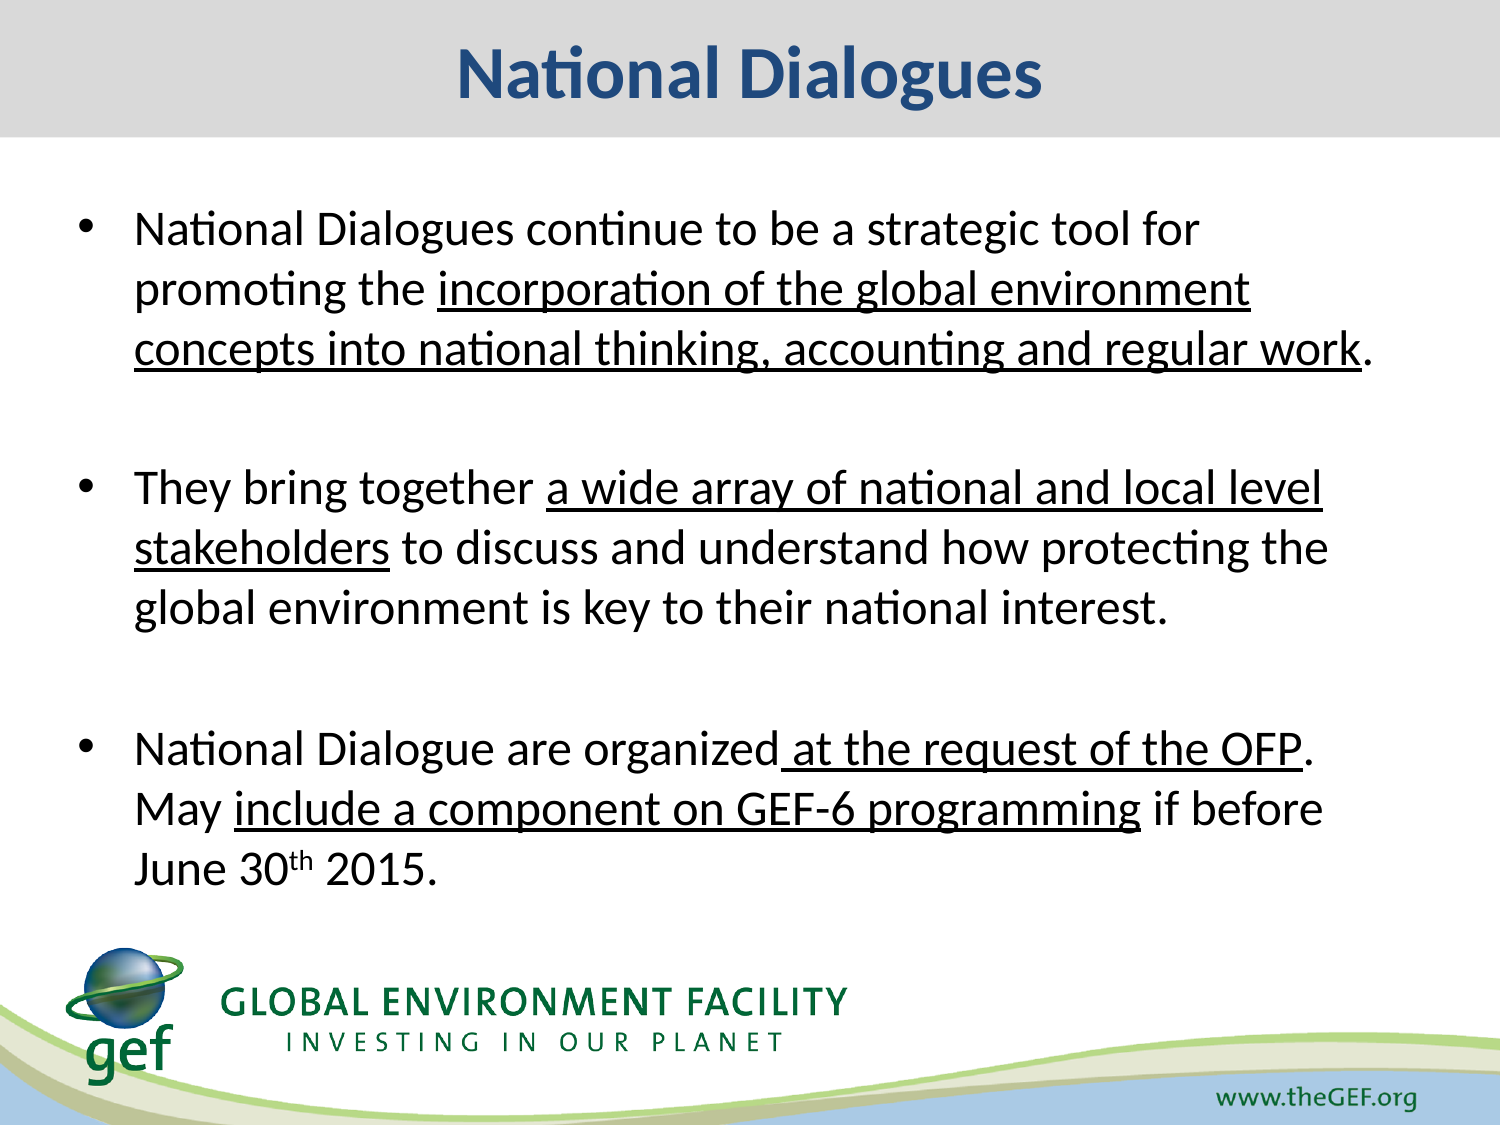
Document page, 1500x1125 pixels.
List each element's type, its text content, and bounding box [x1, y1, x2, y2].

title National Dialogues [0, 0, 1500, 138]
picture [0, 920, 1500, 1125]
list National Dialogues continue to be a strategic tool for promoting the incorporation of the global environment concepts into national thinking, accounting and regular work. They bring together a wide array of national and local level stakeholders to discuss and understand how protecting the global environment is key to their national interest. National Dialogue are organized at the request of the OFP. May include a component on GEF-6 programming if before June 30th 2015. [62, 187, 1413, 938]
